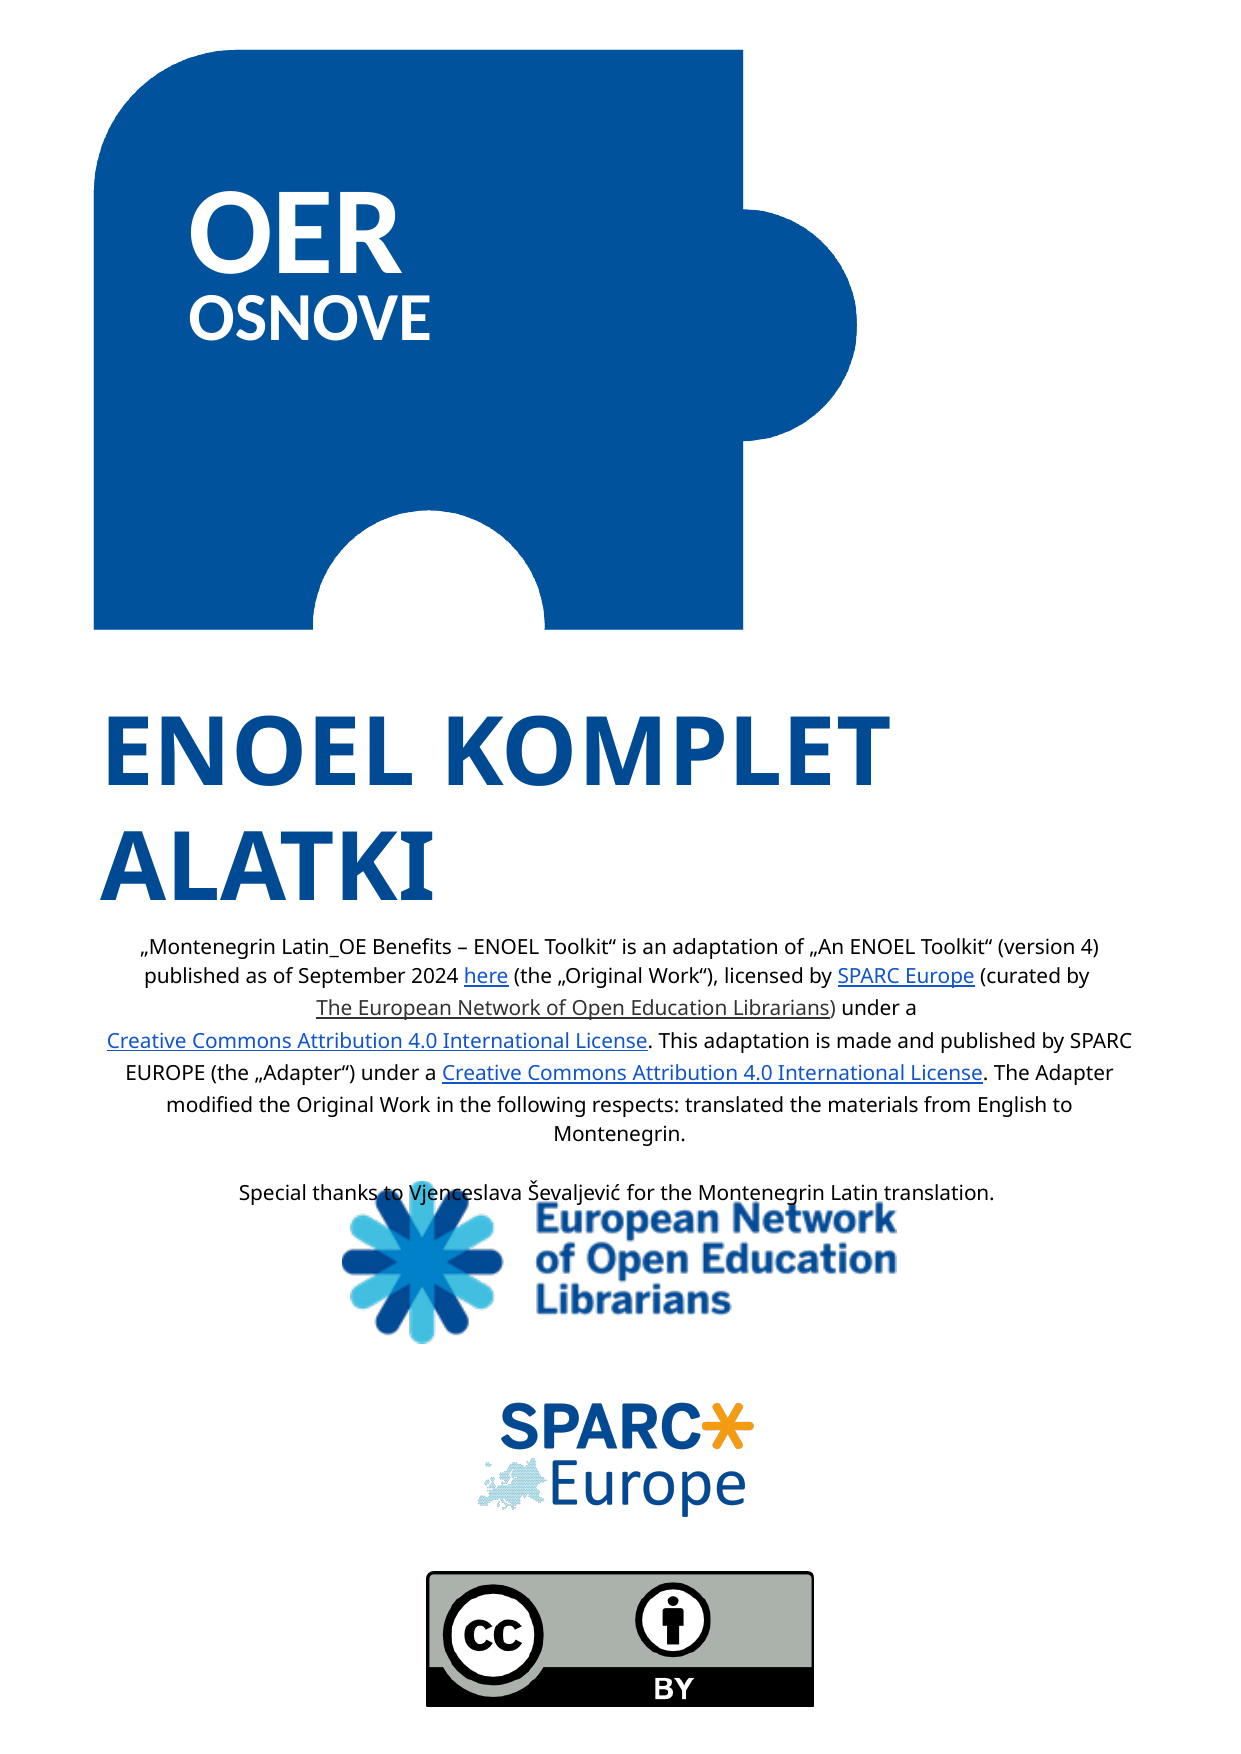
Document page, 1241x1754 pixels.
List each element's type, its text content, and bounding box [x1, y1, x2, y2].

picture [342, 1181, 898, 1344]
picture [425, 1571, 815, 1708]
text_box „Montenegrin Latin_OE Benefits – ENOEL Toolkit“ is an adaptation of „An ENOEL Toolkit“ (version 4) published as of September 2024 here (the „Original Work“), licensed by SPARC Europe (curated by The European Network of Open Education Librarians) under a Creative Commons Attribution 4.0 International License. This adaptation is made and published by SPARC EUROPE (the „Adapter“) under a Creative Commons Attribution 4.0 International License. The Adapter modified the Original Work in the following respects: translated the materials from English to Montenegrin. Special thanks to Vjenceslava Ševaljević for the Montenegrin Latin translation. [93, 917, 1146, 1218]
picture [93, 49, 857, 630]
text_box ENOEL KOMPLET ALATKI [85, 674, 1138, 1050]
picture [475, 1359, 764, 1522]
